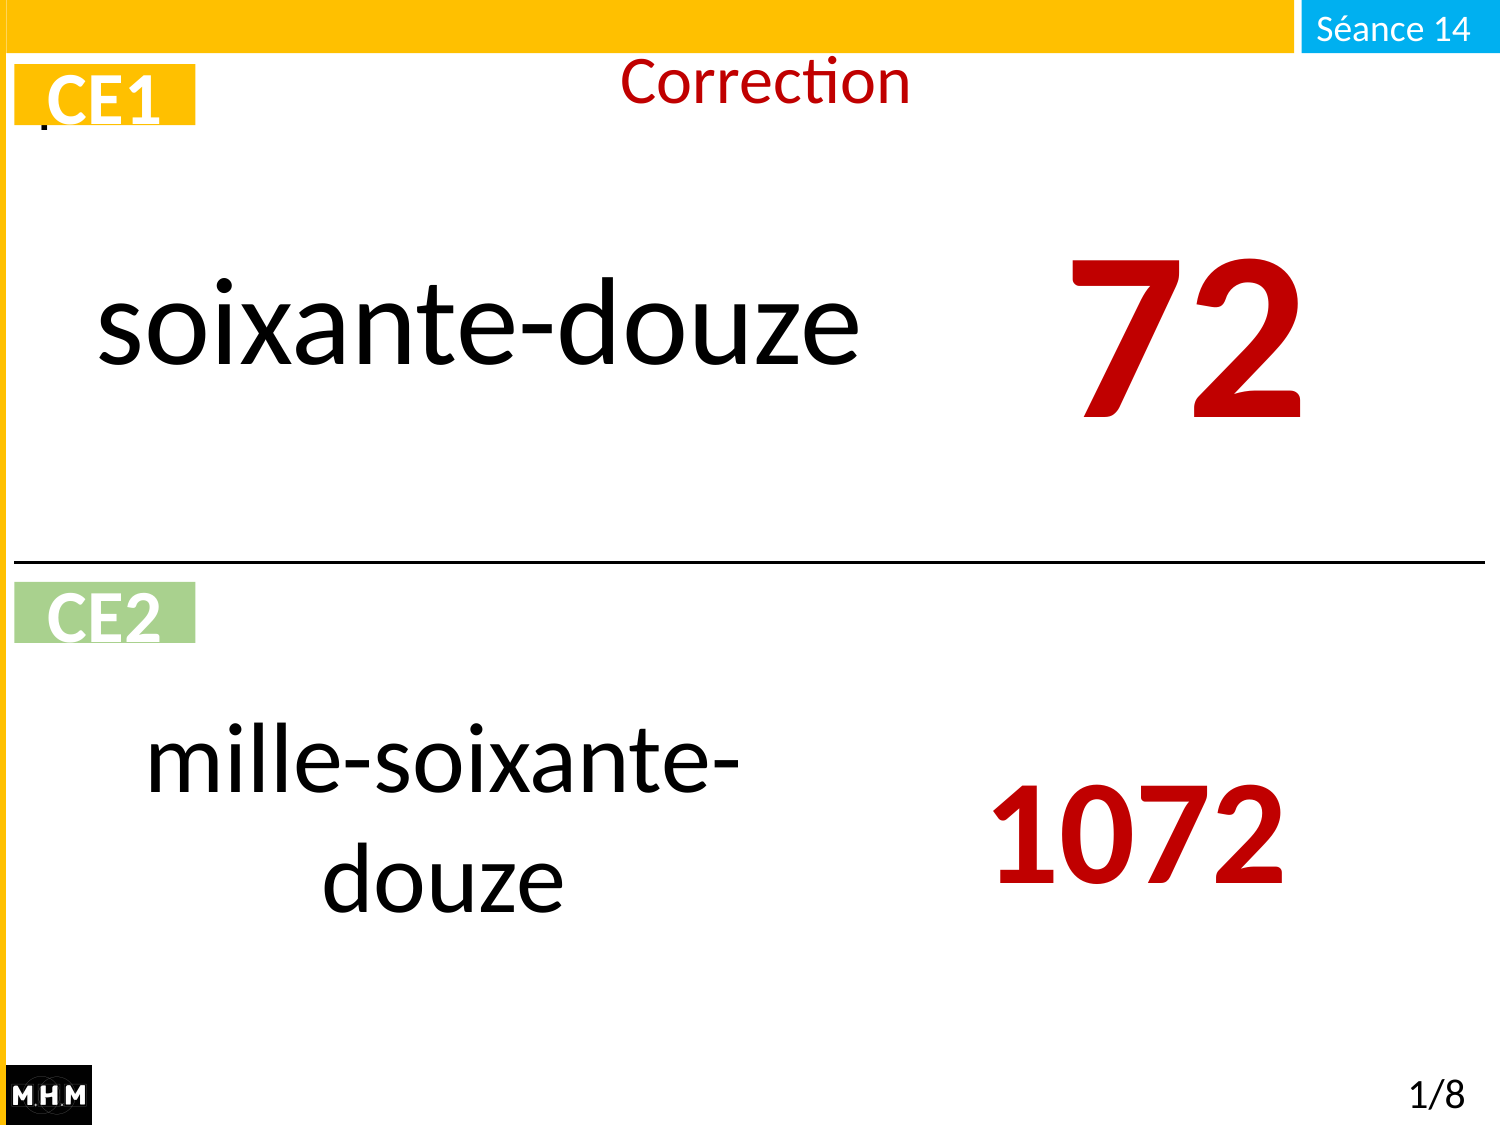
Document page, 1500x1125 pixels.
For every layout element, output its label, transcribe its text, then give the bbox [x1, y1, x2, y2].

text_box 1072 [833, 726, 1437, 922]
list 1/8 [1373, 1064, 1500, 1125]
text_box mille-soixante-douze [78, 684, 809, 940]
text_box CE1 [13, 63, 196, 126]
text_box soixante-douze [0, 231, 1099, 397]
title Correction [605, 37, 1500, 127]
text_box 72 [1035, 168, 1338, 474]
text_box CE2 [13, 581, 196, 644]
picture [6, 1065, 92, 1125]
